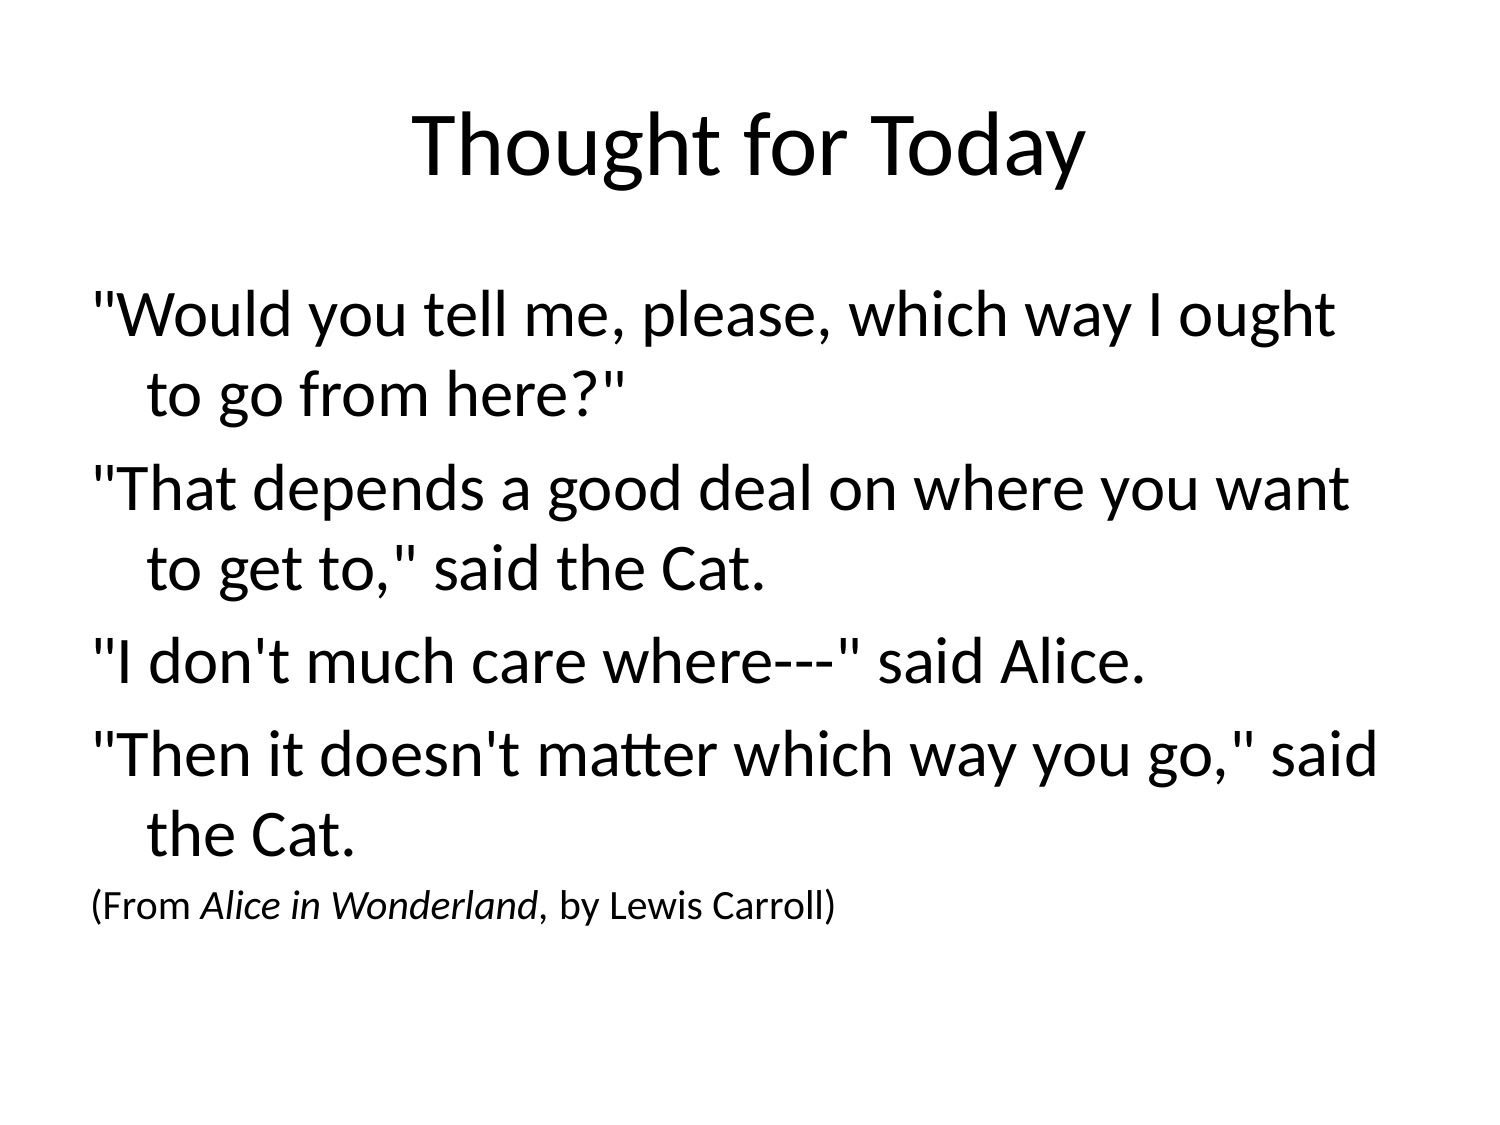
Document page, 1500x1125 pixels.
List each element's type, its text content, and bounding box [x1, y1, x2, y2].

list "Would you tell me, please, which way I ought to go from here?" "That depends a good deal on where you want to get to," said the Cat. "I don't much care where---" said Alice. "Then it doesn't matter which way you go," said the Cat. (From Alice in Wonderland, by Lewis Carroll) [75, 262, 1425, 1005]
title Thought for Today [75, 45, 1425, 233]
